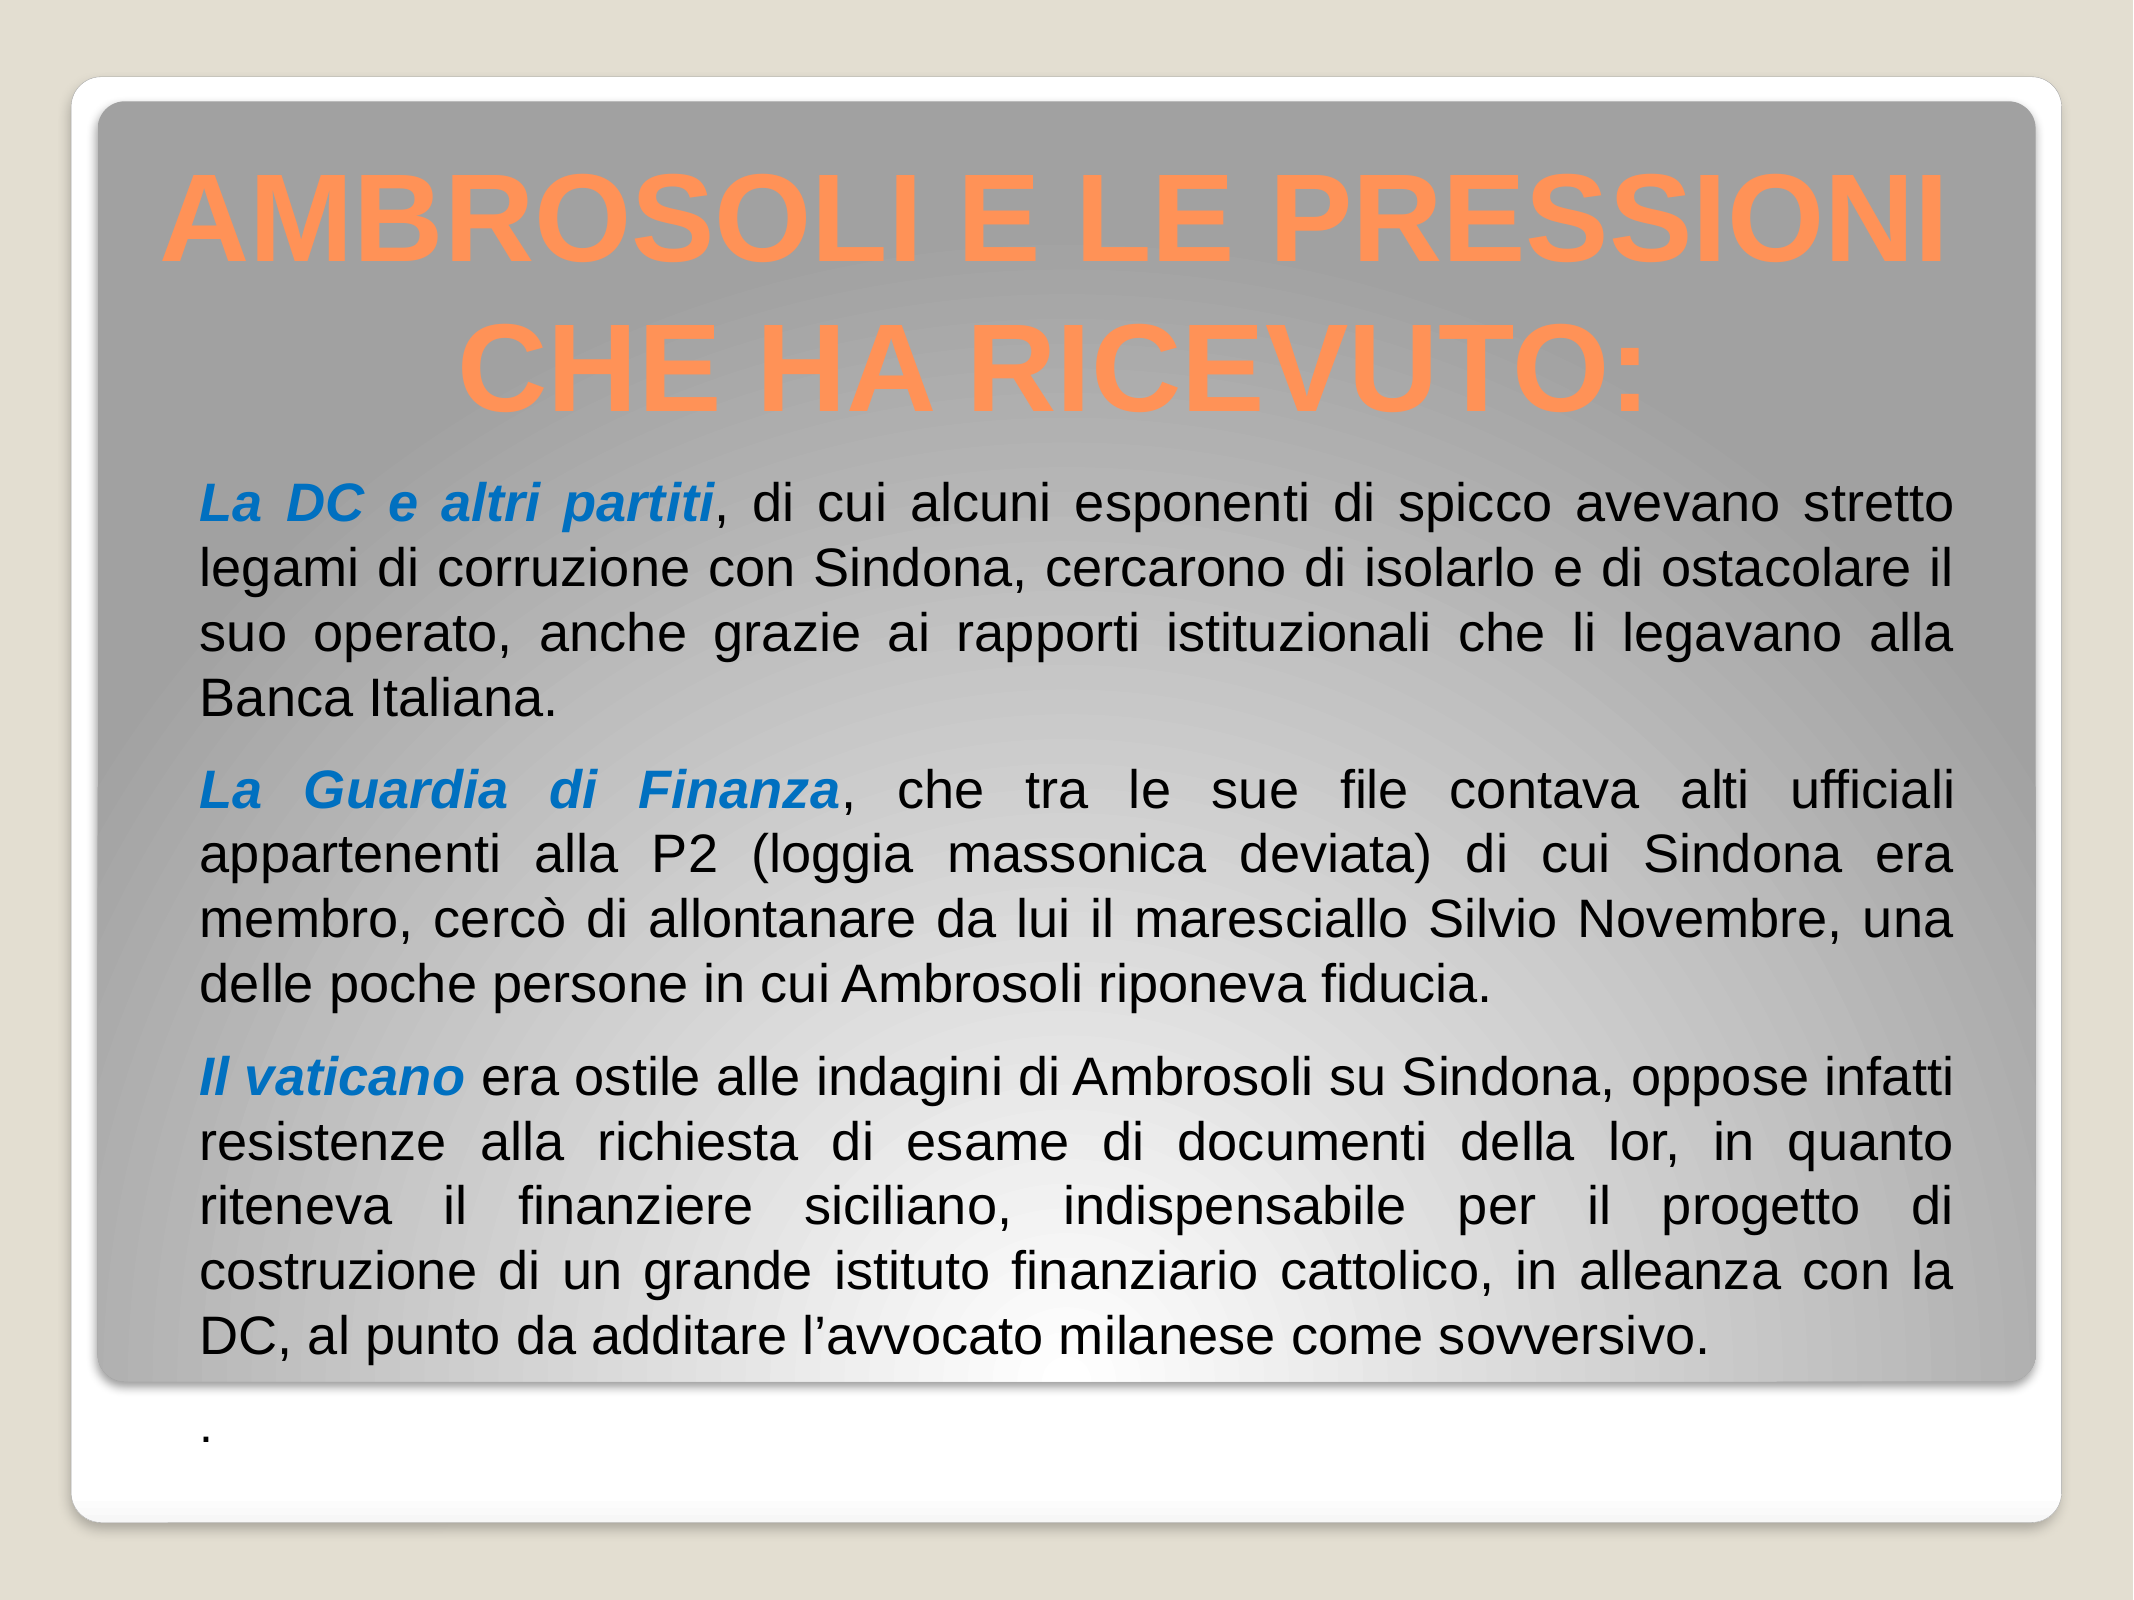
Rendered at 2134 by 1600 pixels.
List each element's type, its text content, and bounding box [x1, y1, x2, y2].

title AMBROSOLI E LE PRESSIONI CHE HA RICEVUTO: [121, 114, 1988, 448]
list La DC e altri partiti, di cui alcuni esponenti di spicco avevano stretto legami di corruzione con Sindona, cercarono di isolarlo e di ostacolare il suo operato, anche grazie ai rapporti istituzionali che li legavano alla Banca Italiana. La Guardia di Finanza, che tra le sue file contava alti ufficiali appartenenti alla P2 (loggia massonica deviata) di cui Sindona era membro, cercò di allontanare da lui il maresciallo Silvio Novembre, una delle poche persone in cui Ambrosoli riponeva fiducia. Il vaticano era ostile alle indagini di Ambrosoli su Sindona, oppose infatti resistenze alla richiesta di esame di documenti della lor, in quanto riteneva il finanziere siciliano, indispensabile per il progetto di costruzione di un grande istituto finanziario cattolico, in alleanza con la DC, al punto da additare l’avvocato milanese come sovversivo. . [157, 448, 1978, 1250]
